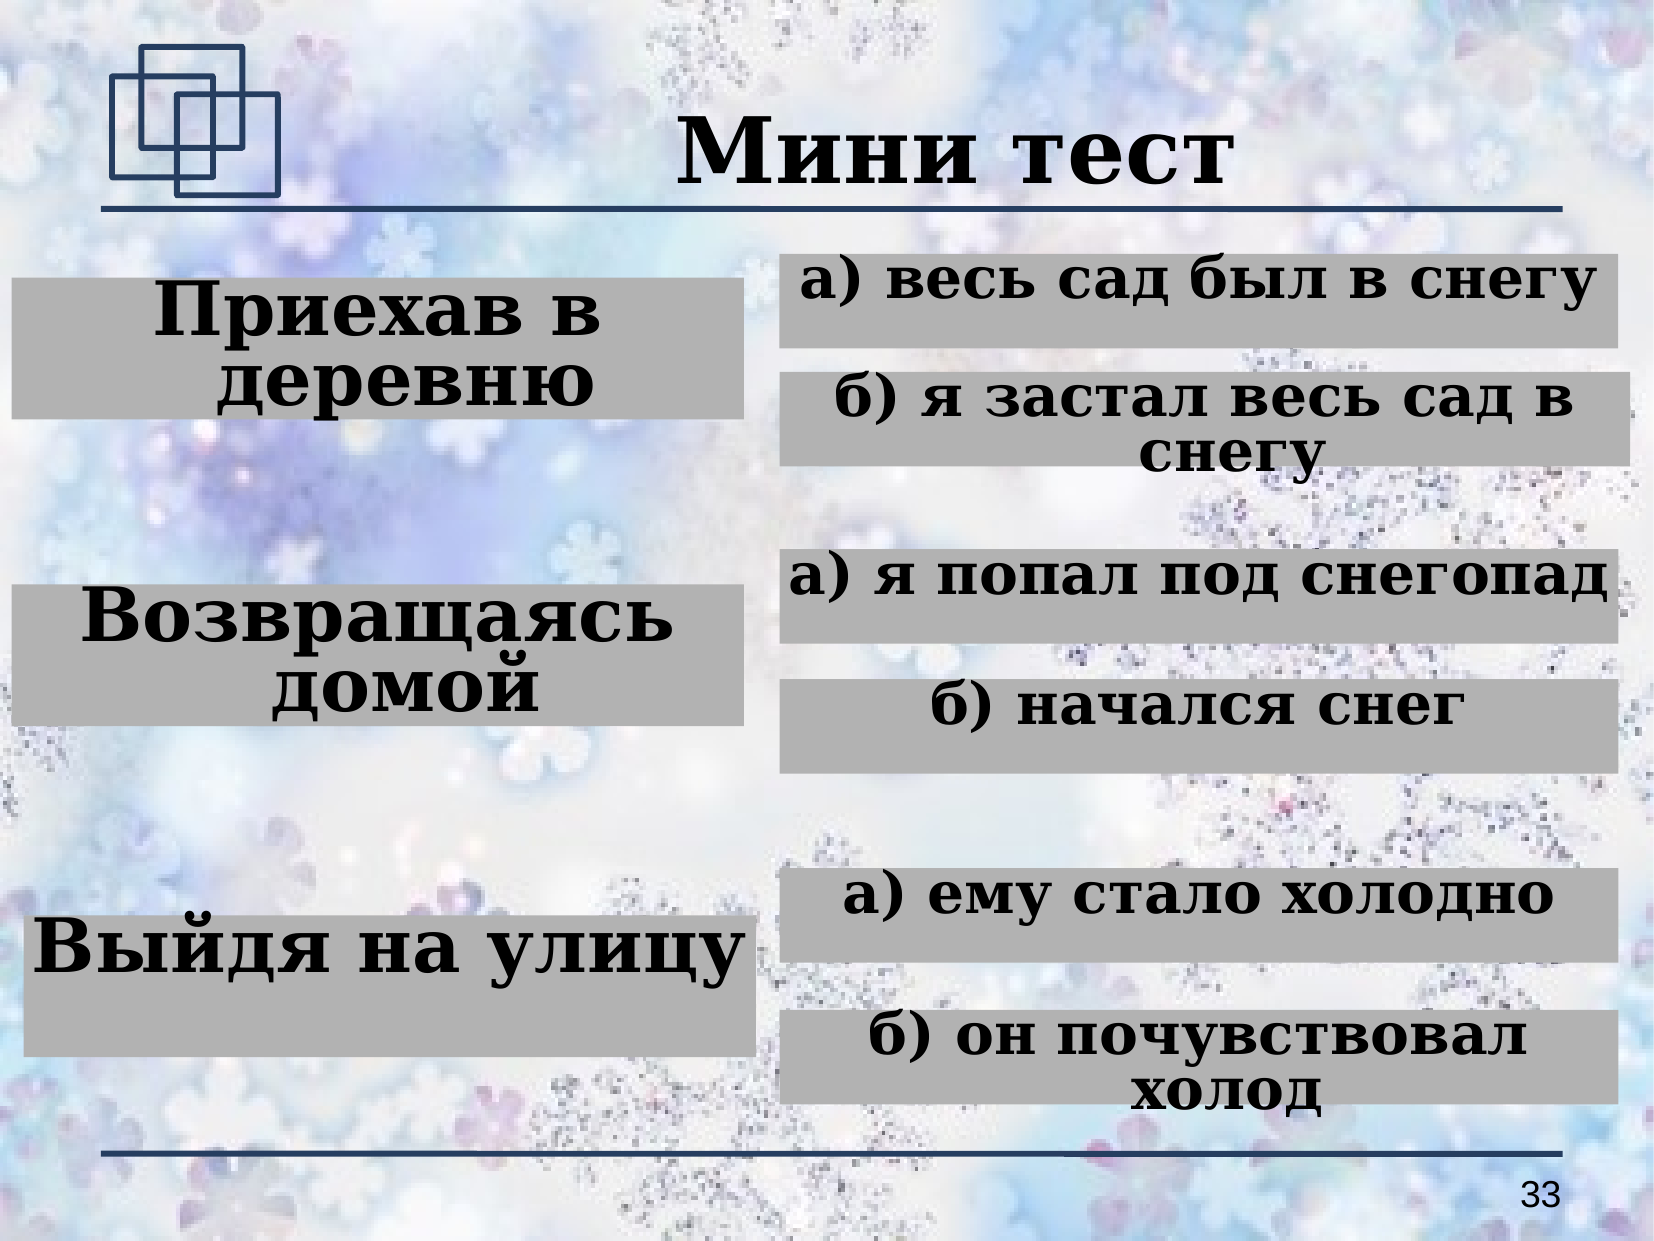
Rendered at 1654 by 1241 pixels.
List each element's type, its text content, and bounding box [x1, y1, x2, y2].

text_box б) начался снег [779, 679, 1619, 774]
text_box Приехав в деревню [11, 277, 744, 420]
text_box Возвращаясь домой [11, 584, 744, 727]
text_box а) весь сад был в снегу [779, 253, 1619, 349]
text_box а) я попал под снегопад [779, 549, 1619, 644]
picture [0, 0, 1654, 1241]
title Мини тест [602, 43, 1312, 260]
text_box б) он почувствовал холод [779, 1009, 1619, 1105]
text_box б) я застал весь сад в снегу [779, 371, 1631, 467]
text_box Выйдя на улицу [23, 915, 756, 1058]
text_box а) ему стало холодно [779, 868, 1619, 963]
